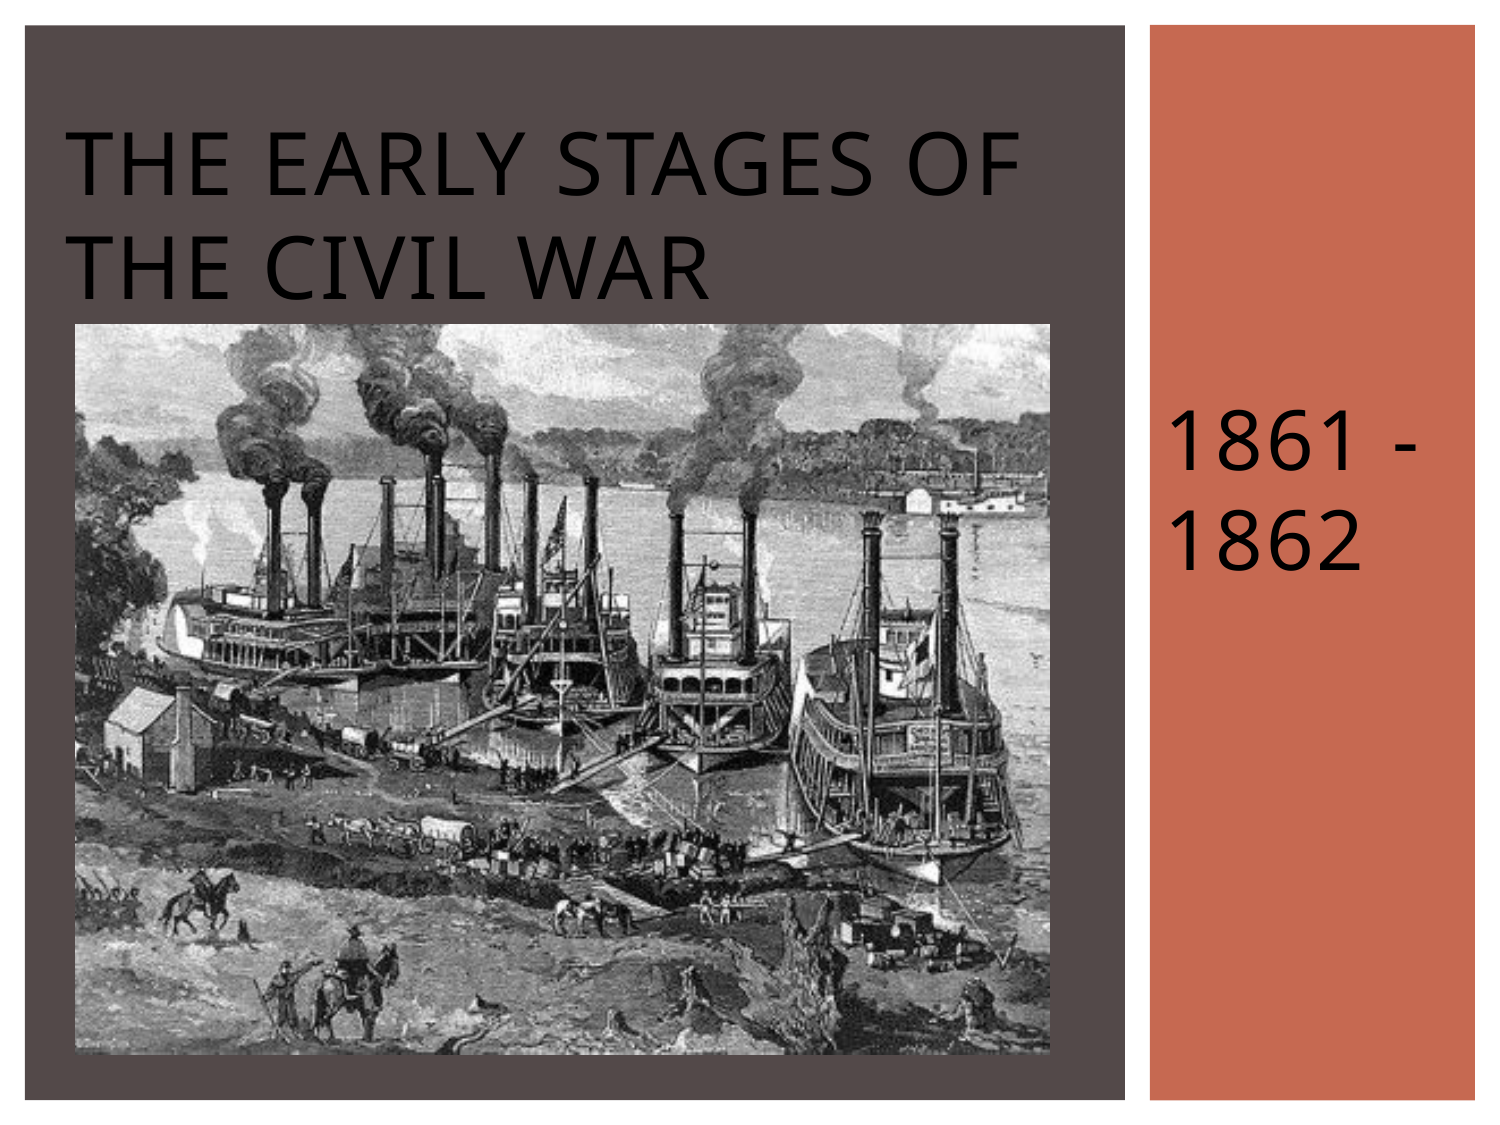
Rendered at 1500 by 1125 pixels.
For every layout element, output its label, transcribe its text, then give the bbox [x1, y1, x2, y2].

title The Early stages of the Civil War [50, 62, 1088, 363]
subtitle 1861 - 1862 [1149, 336, 1475, 637]
picture [74, 324, 1051, 1056]
